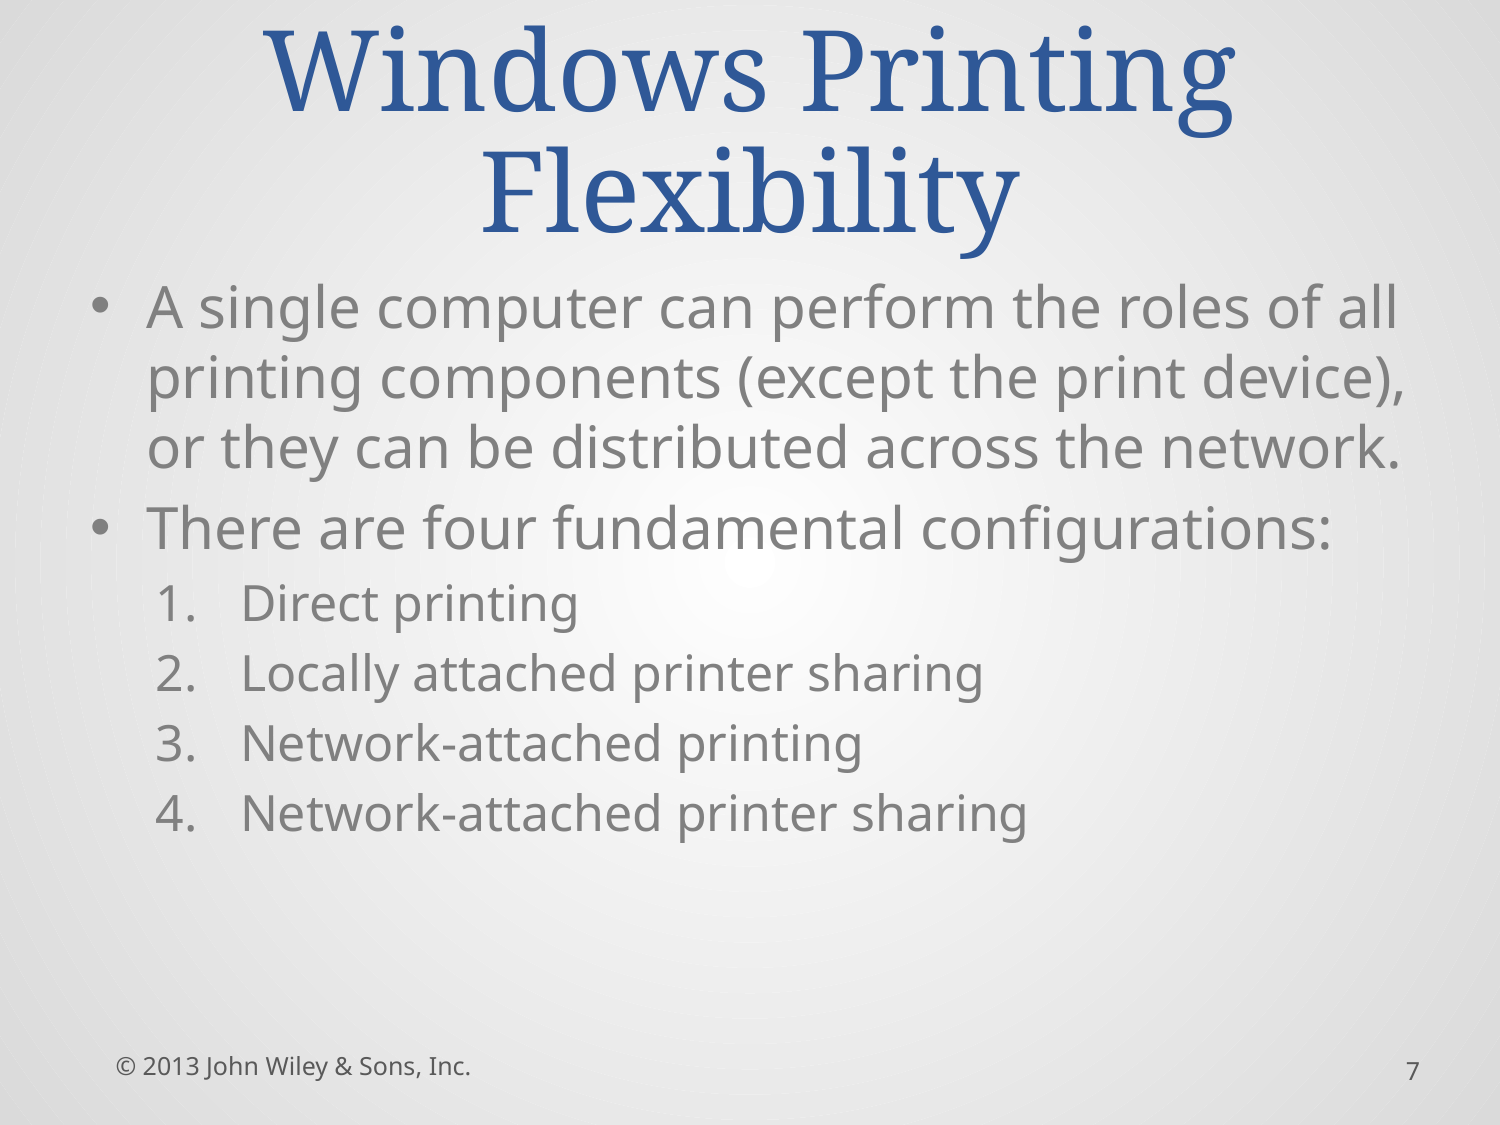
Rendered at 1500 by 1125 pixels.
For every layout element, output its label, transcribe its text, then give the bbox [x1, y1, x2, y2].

slide_number 7 [1401, 1042, 1494, 1103]
footer © 2013 John Wiley & Sons, Inc. [108, 1037, 576, 1098]
list A single computer can perform the roles of all printing components (except the print device), or they can be distributed across the network. There are four fundamental configurations: Direct printing Locally attached printer sharing Network-attached printing Network-attached printer sharing [75, 262, 1425, 1005]
title Windows Printing Flexibility [75, 0, 1425, 262]
